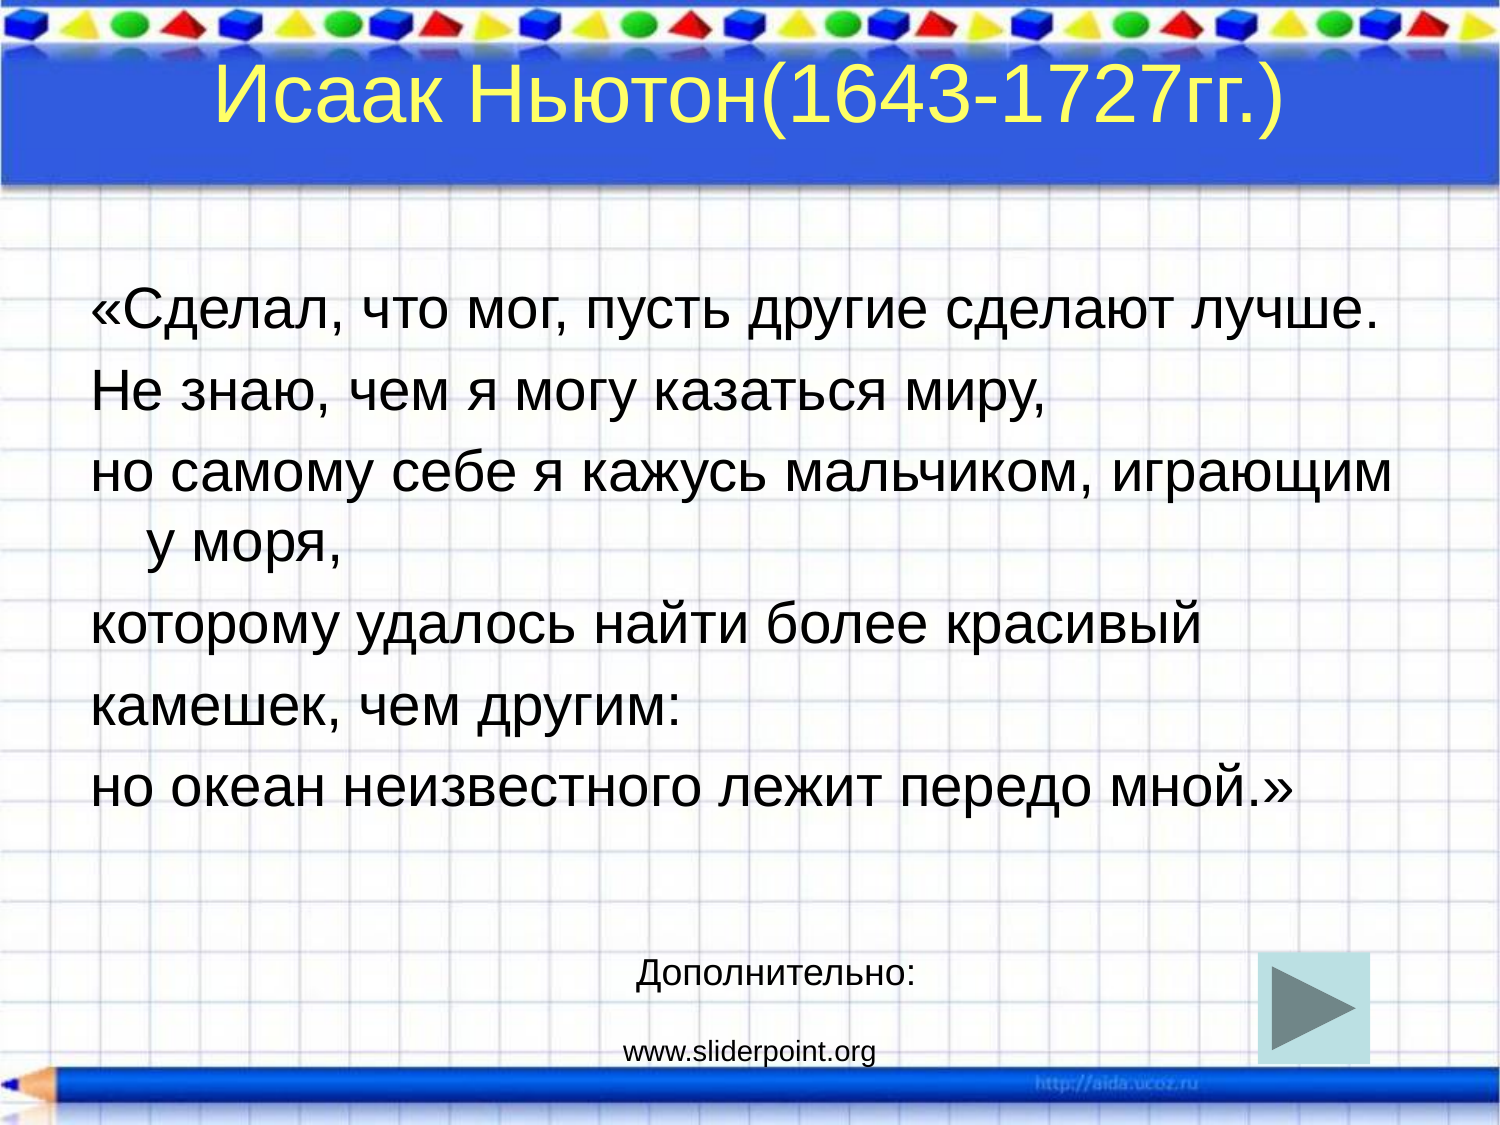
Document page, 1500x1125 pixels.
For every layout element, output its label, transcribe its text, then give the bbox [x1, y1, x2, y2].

list «Сделал, что мог, пусть другие сделают лучше. Не знаю, чем я могу казаться миру, но самому себе я кажусь мальчиком, играющим у моря, которому удалось найти более красивый камешек, чем другим: но океан неизвестного лежит передо мной.» [74, 262, 1426, 1006]
footer www.sliderpoint.org [512, 1024, 988, 1103]
text_box Дополнительно: [621, 940, 932, 1001]
text_box [1257, 952, 1371, 1065]
title Исаак Ньютон(1643-1727гг.) [74, 44, 1426, 233]
picture [0, 0, 1500, 1125]
